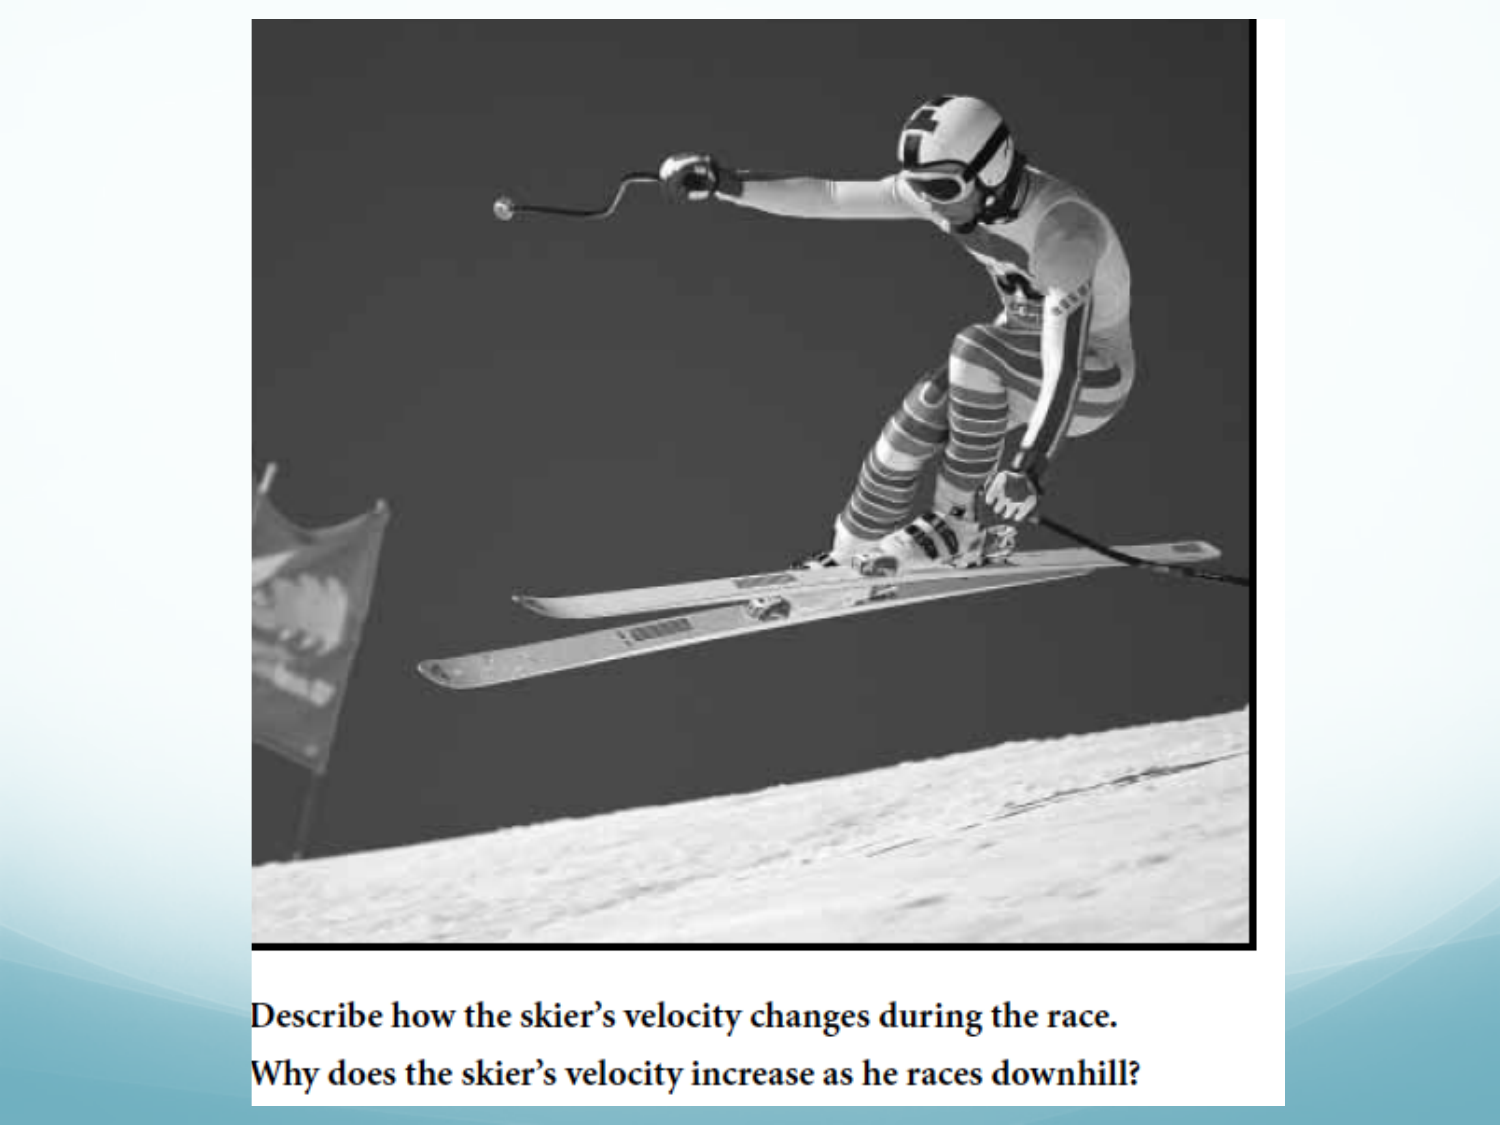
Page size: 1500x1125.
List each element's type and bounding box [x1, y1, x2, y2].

list [250, 18, 1473, 1125]
